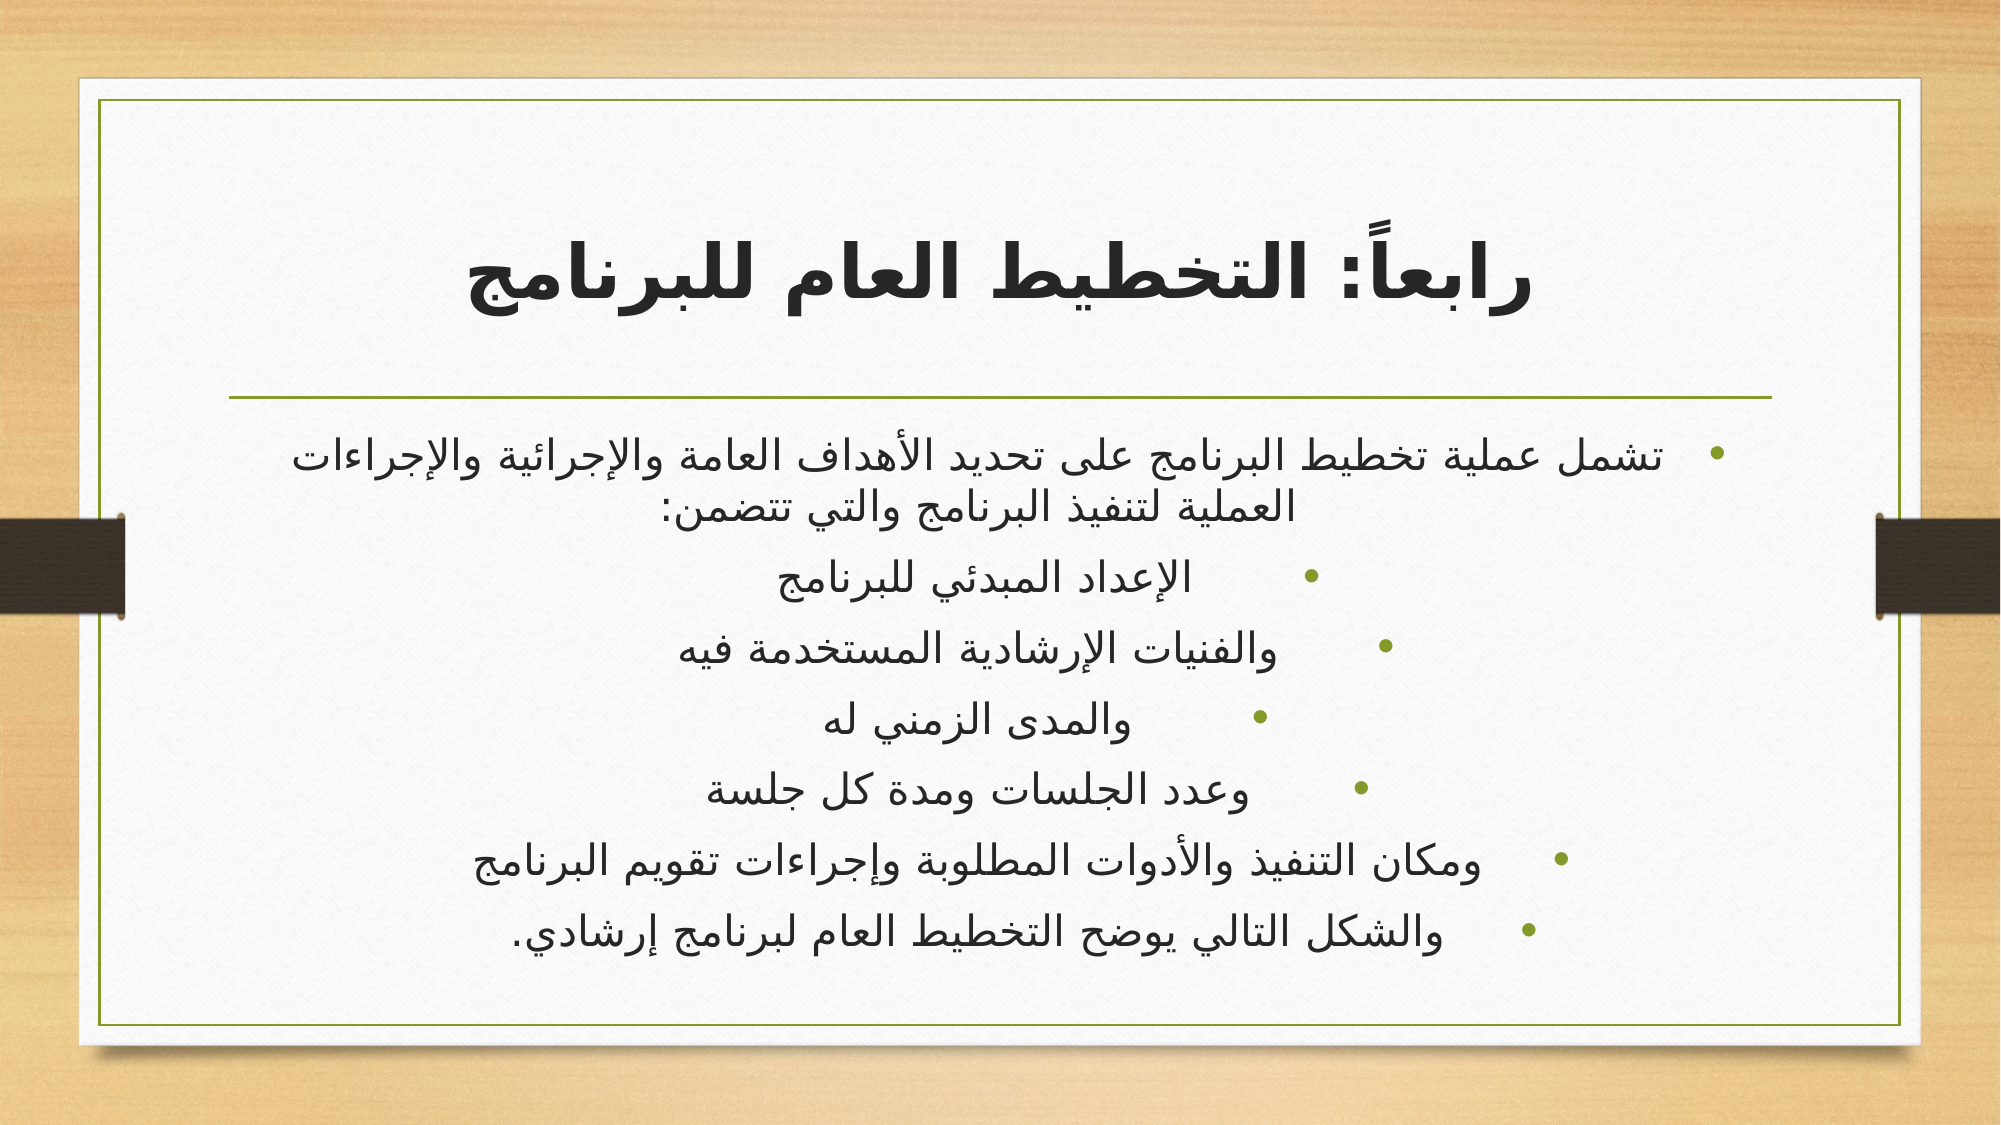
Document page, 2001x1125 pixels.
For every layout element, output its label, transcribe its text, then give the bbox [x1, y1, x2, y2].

list تشمل عملية تخطيط البرنامج على تحديد الأهداف العامة والإجرائية والإجراءات العملية لتنفيذ البرنامج والتي تتضمن: الإعداد المبدئي للبرنامج والفنيات الإرشادية المستخدمة فيه والمدى الزمني له وعدد الجلسات ومدة كل جلسة ومكان التنفيذ والأدوات المطلوبة وإجراءات تقويم البرنامج والشكل التالي يوضح التخطيط العام لبرنامج إرشادي. [212, 419, 1788, 964]
picture [0, 0, 2001, 1125]
title رابعاً: التخطيط العام للبرنامج [212, 161, 1788, 375]
